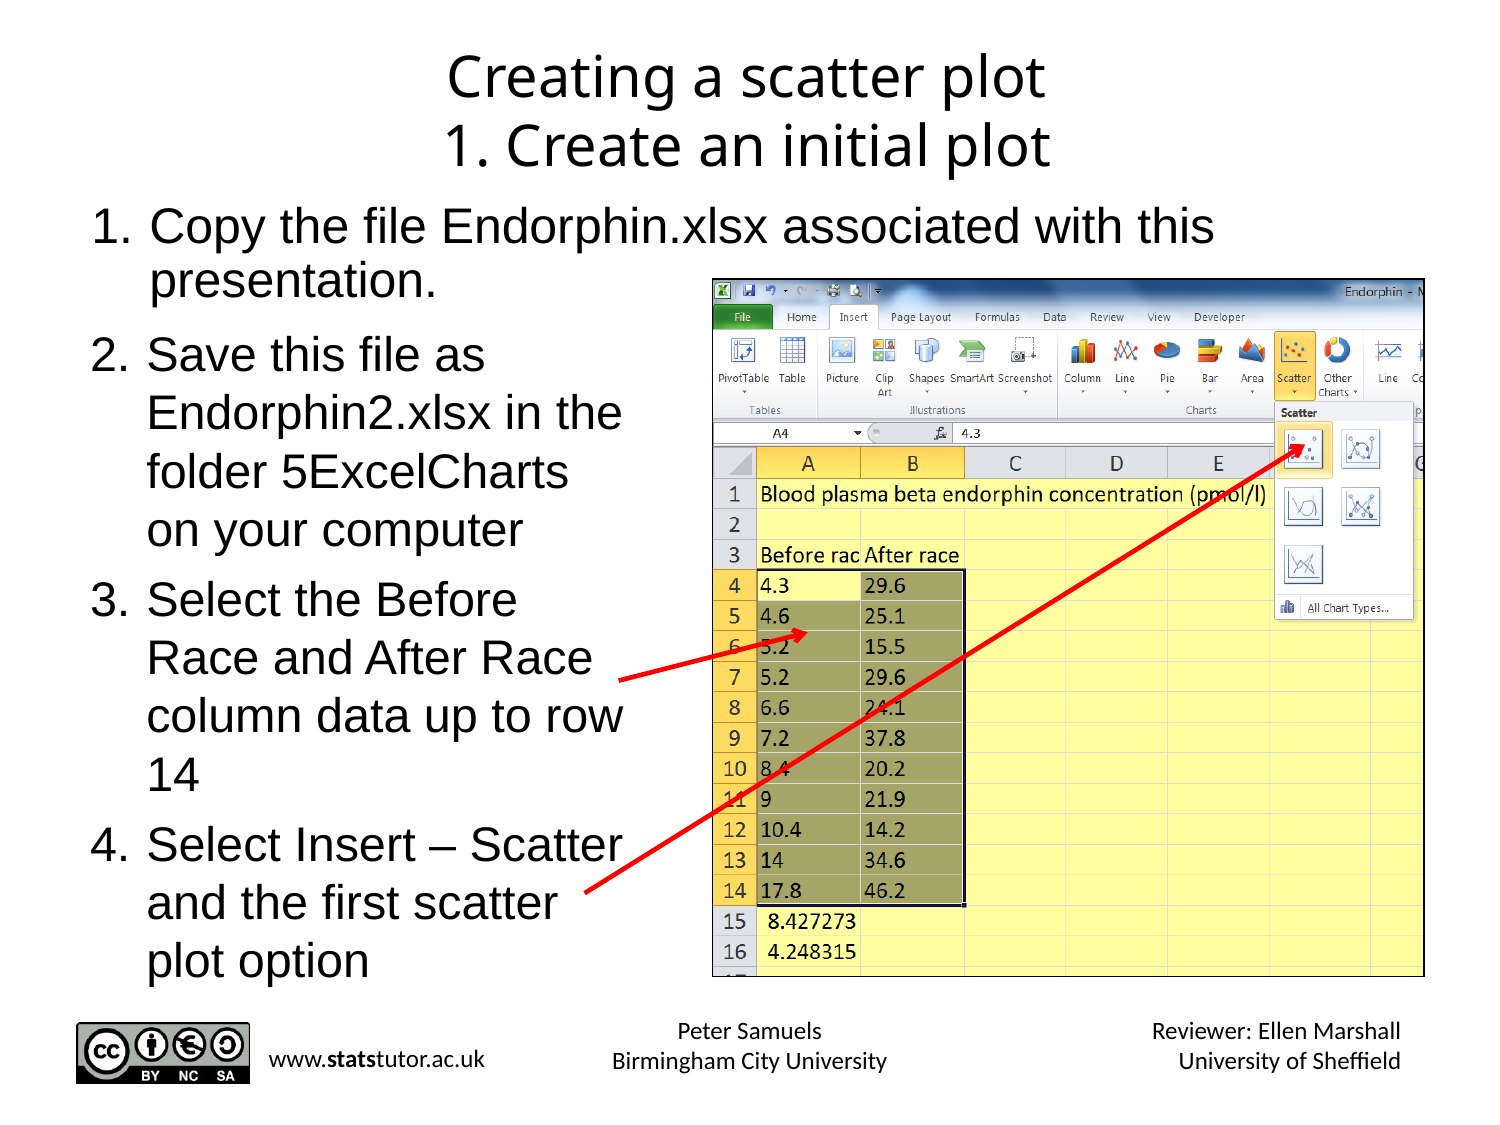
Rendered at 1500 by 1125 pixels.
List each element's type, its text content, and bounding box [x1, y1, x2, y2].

text_box Peter Samuels Birmingham City University [549, 1007, 951, 1083]
picture [76, 1022, 251, 1084]
text_box www.statstutor.ac.uk [254, 1035, 550, 1080]
list Save this file as Endorphin2.xlsx in the folder 5ExcelCharts on your computer Select the Before Race and After Race column data up to row 14 Select Insert – Scatter and the first scatter plot option [75, 315, 644, 1008]
text_box Copy the file Endorphin.xlsx associated with this presentation. [76, 193, 1476, 316]
title Creating a scatter plot 1. Create an initial plot [29, 32, 1465, 186]
picture [712, 279, 1424, 977]
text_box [584, 444, 1306, 894]
text_box Reviewer: Ellen Marshall University of Sheffield [1038, 1007, 1417, 1083]
